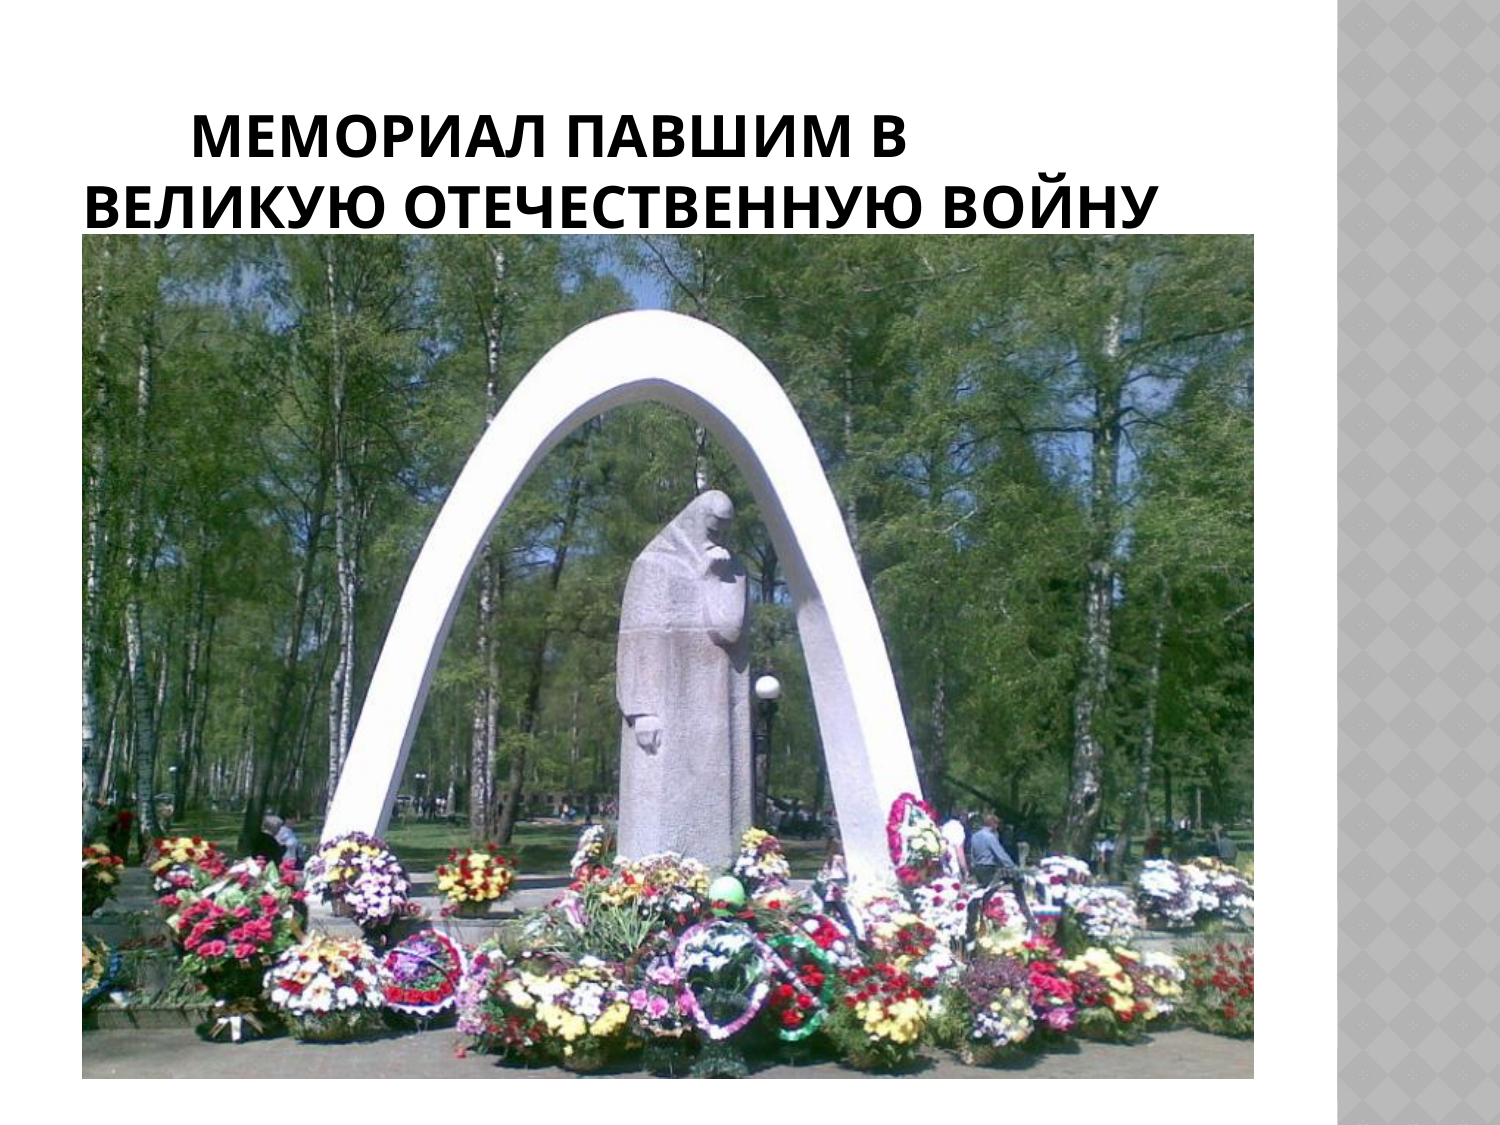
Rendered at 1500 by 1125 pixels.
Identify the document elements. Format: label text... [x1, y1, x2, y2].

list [81, 233, 1255, 1079]
title Мемориал павшим в великую Отечественную войну [75, 52, 1263, 240]
